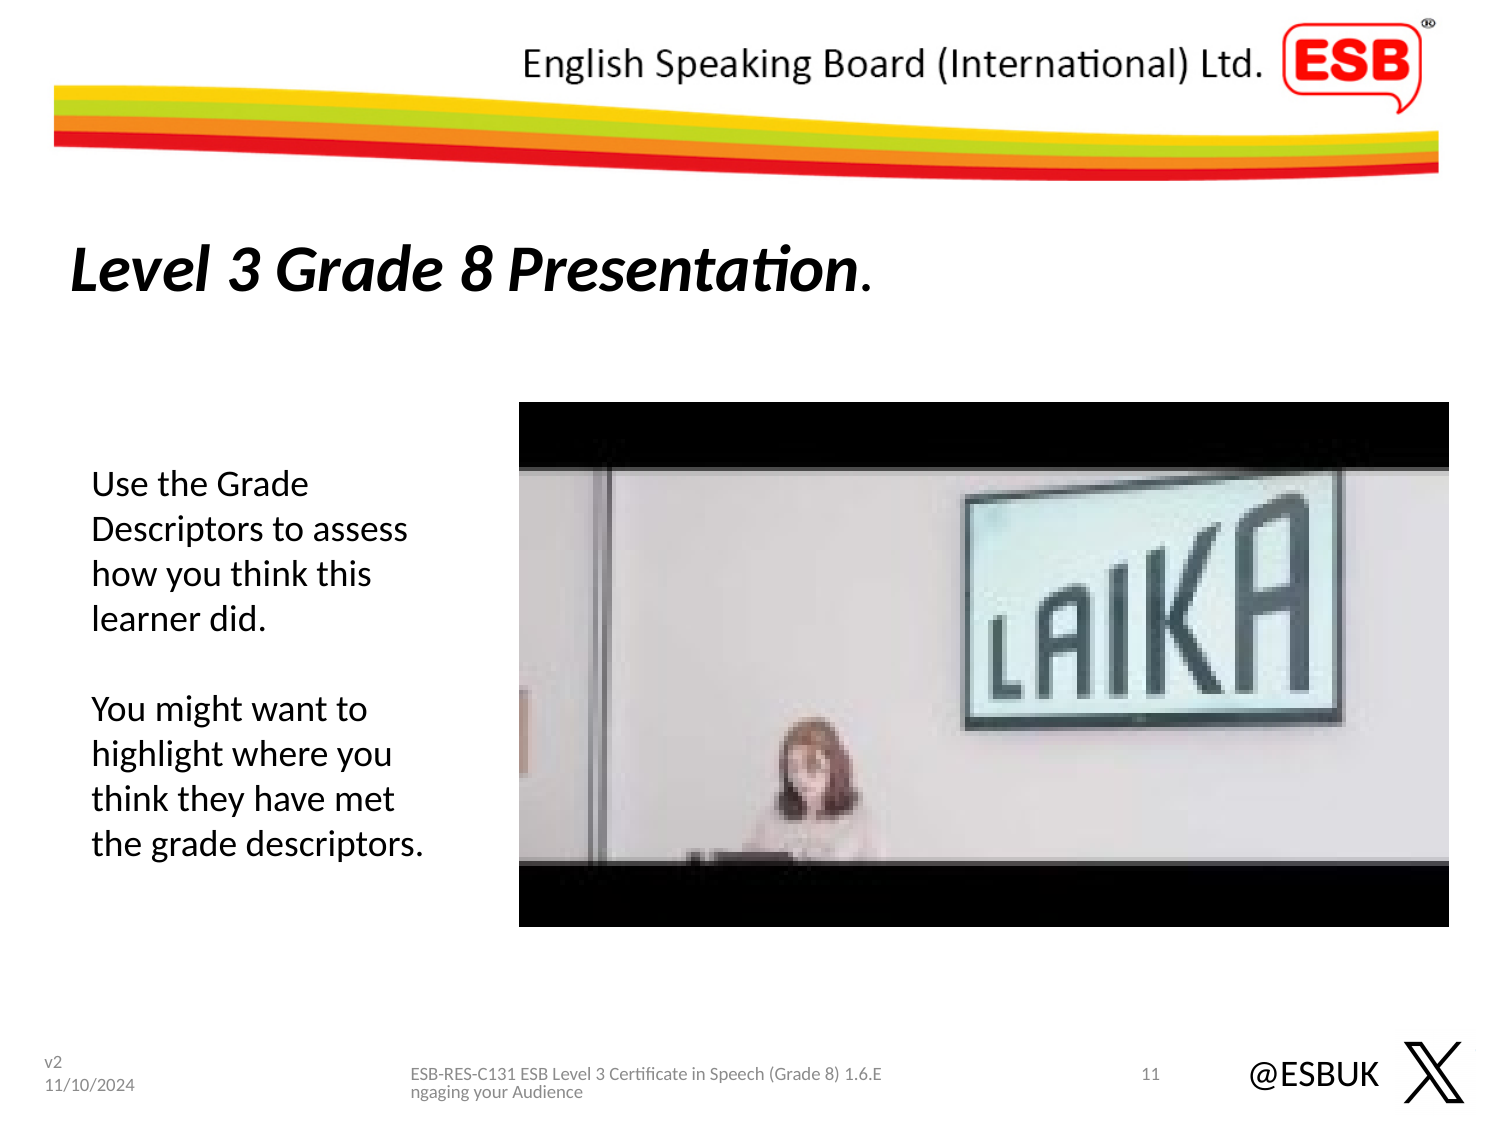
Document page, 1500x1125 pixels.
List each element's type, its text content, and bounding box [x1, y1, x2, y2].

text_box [518, 401, 1449, 928]
picture [1395, 1029, 1476, 1116]
slide_number 11 [930, 1042, 1176, 1103]
text_box Use the Grade Descriptors to assess how you think this learner did. You might want to highlight where you think they have met the grade descriptors. [76, 452, 464, 872]
text_box Level 3 Grade 8 Presentation. [55, 217, 1449, 313]
picture [0, 0, 1500, 189]
footer ESB-RES-C131 ESB Level 3 Certificate in Speech (Grade 8) 1.6.Engaging your Audience [395, 1042, 902, 1103]
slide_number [29, 1042, 160, 1103]
